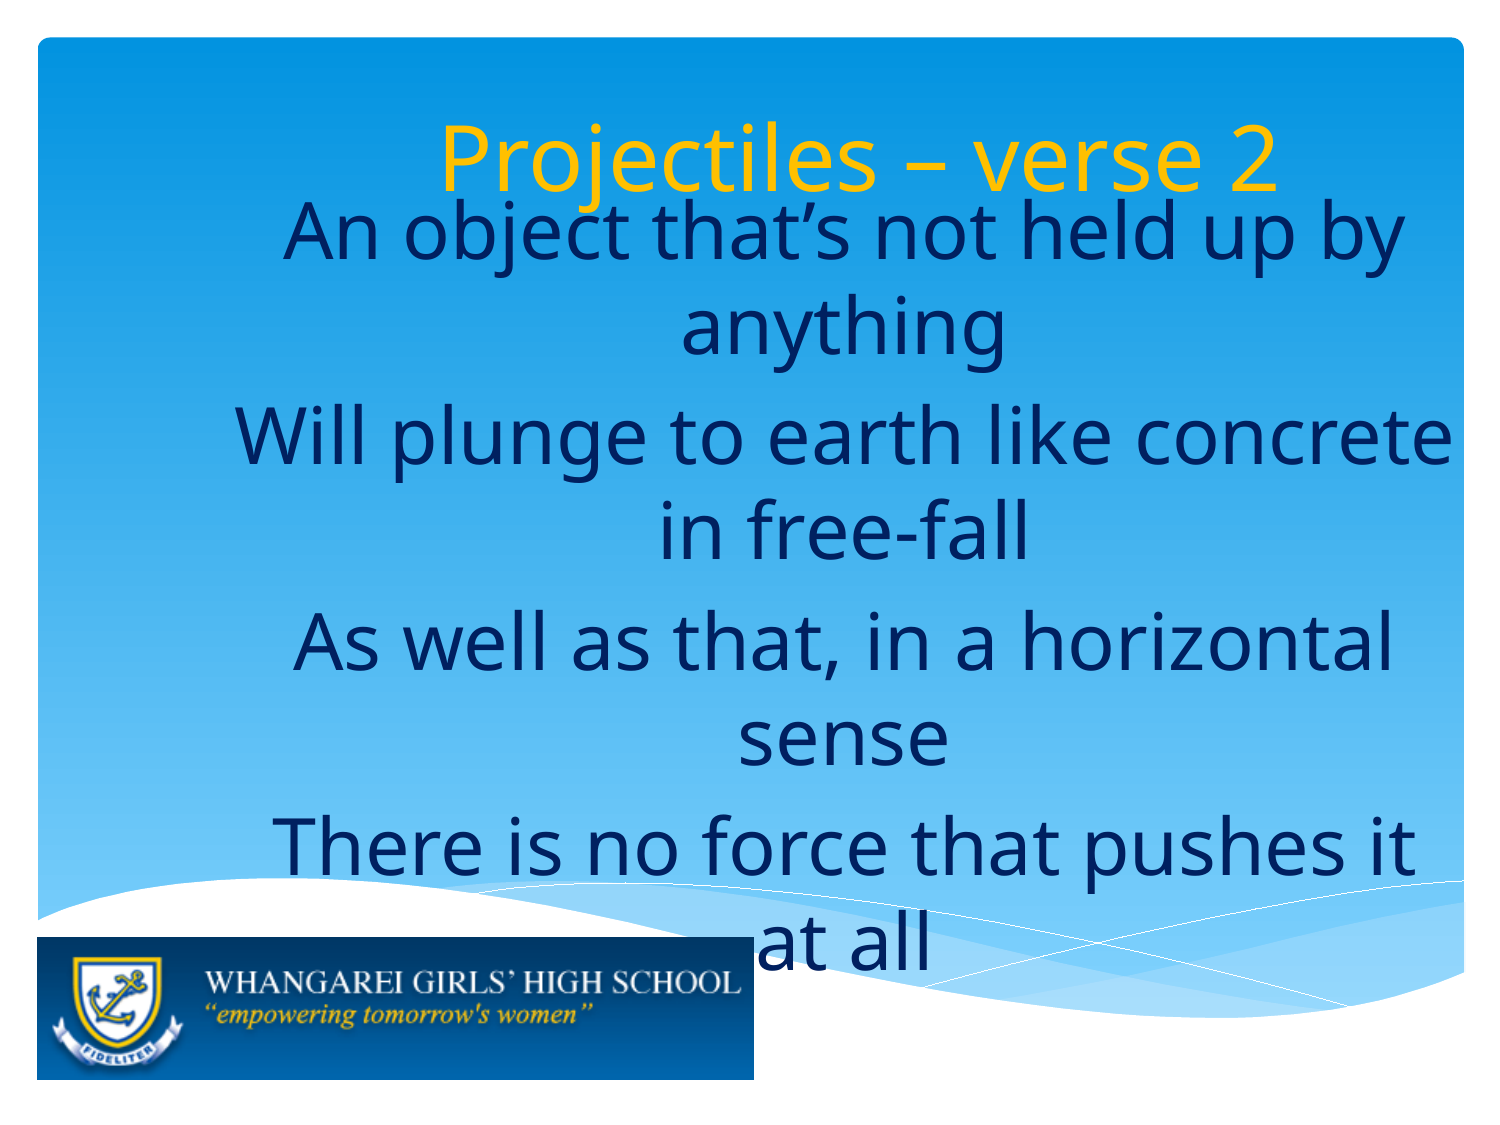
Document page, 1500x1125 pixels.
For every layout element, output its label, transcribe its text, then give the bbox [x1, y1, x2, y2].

text_box Projectiles – verse 2 [253, 0, 1466, 172]
picture [37, 937, 754, 1080]
text_box An object that’s not held up by anything Will plunge to earth like concrete in free-fall As well as that, in a horizontal sense There is no force that pushes it at all [218, 172, 1471, 1000]
